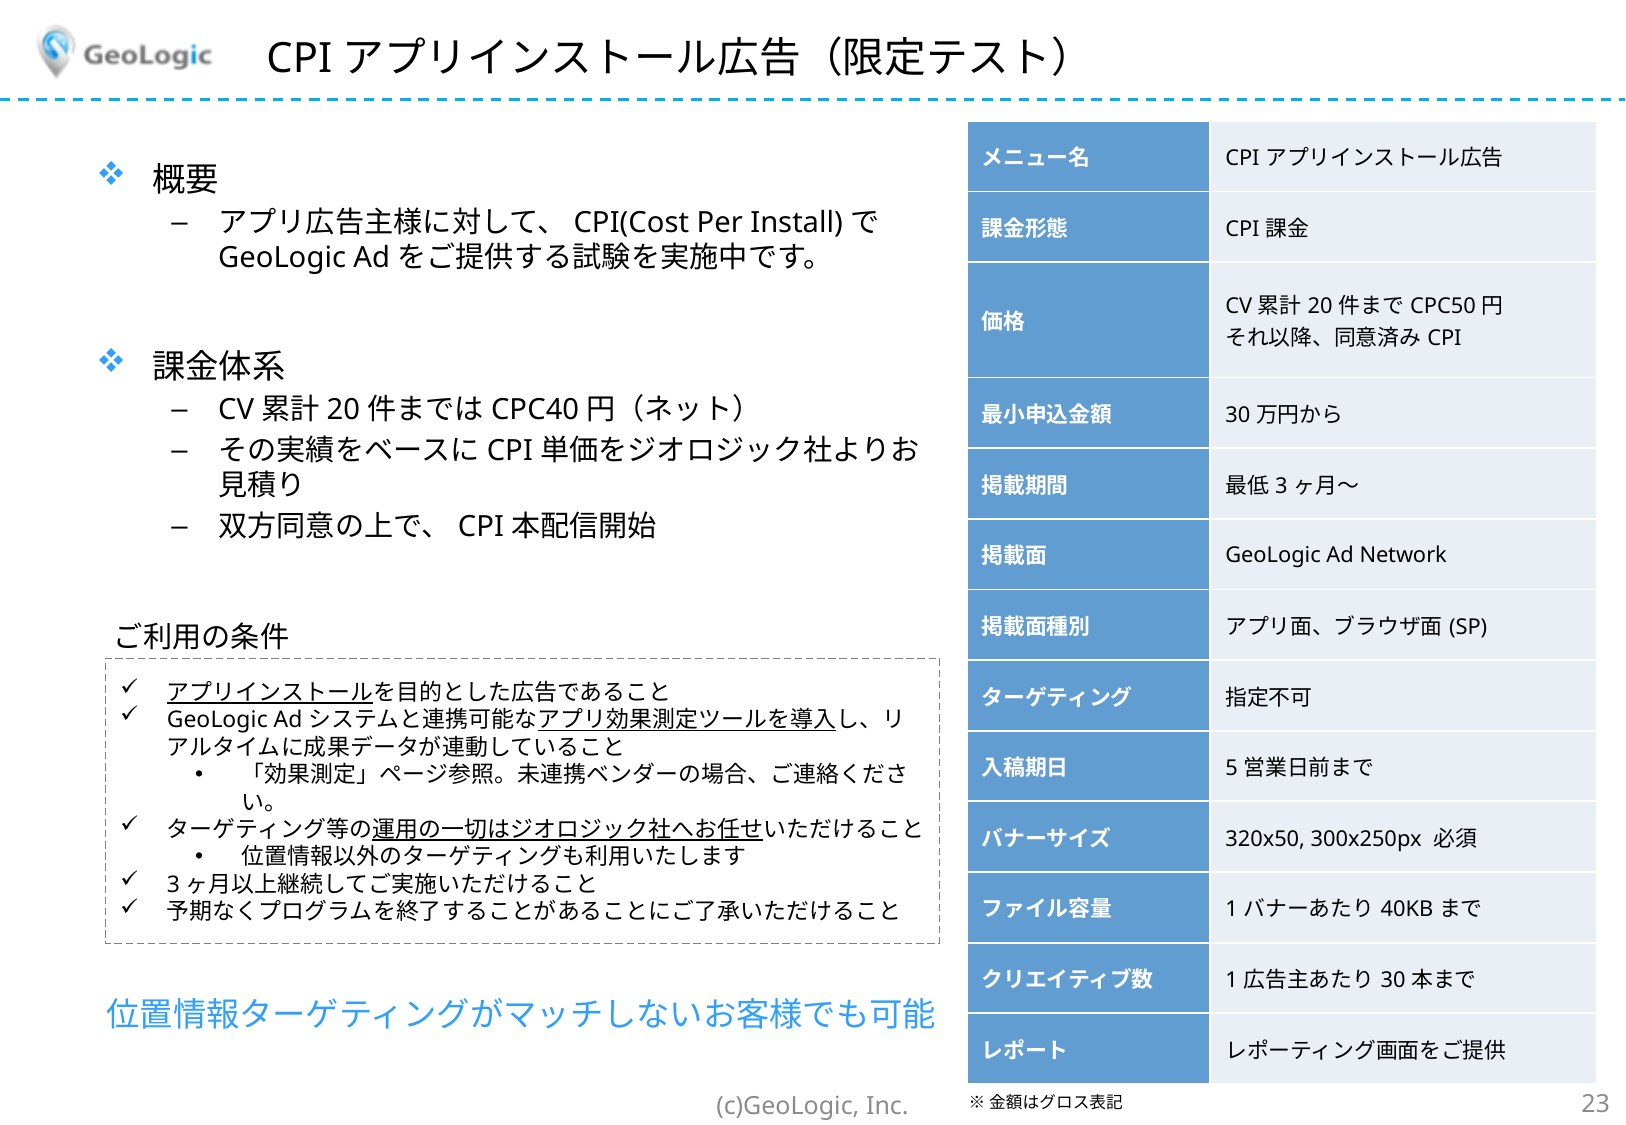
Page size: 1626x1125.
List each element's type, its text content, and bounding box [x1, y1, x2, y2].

table_cell 価格 [968, 263, 1209, 377]
table_cell 320x50, 300x250px 必須 [1211, 802, 1596, 871]
list 概要 アプリ広告主様に対して、CPI(Cost Per Install)でGeoLogic Adをご提供する試験を実施中です。 課金体系 CV累計20件まではCPC40円（ネット） その実績をベースにCPI単価をジオロジック社よりお見積り 双方同意の上で、CPI本配信開始 [81, 150, 940, 984]
table_cell 指定不可 [1211, 661, 1596, 730]
text_box 位置情報ターゲティングがマッチしないお客様でも可能 [91, 986, 951, 1041]
table_cell ファイル容量 [968, 873, 1209, 942]
table_cell クリエイティブ数 [968, 944, 1209, 1012]
text_box ※金額はグロス表記 [953, 1084, 1138, 1119]
table_cell 入稿期日 [968, 732, 1209, 800]
table_cell 掲載面種別 [968, 590, 1209, 659]
table_cell アプリ面、ブラウザ面(SP) [1211, 590, 1596, 659]
table_cell CV累計20件までCPC50円 それ以降、同意済みCPI [1211, 263, 1596, 377]
table_cell バナーサイズ [968, 802, 1209, 871]
table_cell レポート [968, 1014, 1209, 1083]
table_cell 1広告主あたり30本まで [1211, 944, 1596, 1012]
text_box アプリインストールを目的とした広告であること GeoLogic Adシステムと連携可能なアプリ効果測定ツールを導入し、リアルタイムに成果データが連動していること 「効果測定」ページ参照。未連携ベンダーの場合、ご連絡ください。 ターゲティング等の運用の一切はジオロジック社へお任せいただけること 位置情報以外のターゲティングも利用いたします 3ヶ月以上継続してご実施いただけること 予期なくプログラムを終了することがあることにご了承いただけること [105, 658, 940, 944]
text_box ご利用の条件 [99, 611, 305, 661]
table_cell ターゲティング [968, 661, 1209, 730]
title CPIアプリインストール広告（限定テスト） [251, 15, 1610, 97]
table_cell 掲載面 [968, 520, 1209, 589]
table_cell CPI課金 [1211, 192, 1596, 261]
slide_number 23 [1245, 1084, 1625, 1125]
table_cell 最低3ヶ月〜 [1211, 449, 1596, 518]
table_header メニュー名 [968, 122, 1209, 191]
table_cell 1バナーあたり40KBまで [1211, 873, 1596, 942]
table_cell 課金形態 [968, 192, 1209, 261]
table_header CPIアプリインストール広告 [1211, 122, 1596, 191]
table_cell 30万円から [1211, 378, 1596, 447]
table_cell レポーティング画面をご提供 [1211, 1014, 1596, 1083]
table_cell 5営業日前まで [1211, 732, 1596, 800]
table_cell 最小申込金額 [968, 378, 1209, 447]
picture [35, 22, 213, 81]
footer (c)GeoLogic, Inc. [555, 1084, 1070, 1125]
table_cell GeoLogic Ad Network [1211, 520, 1596, 589]
table_cell 掲載期間 [968, 449, 1209, 518]
